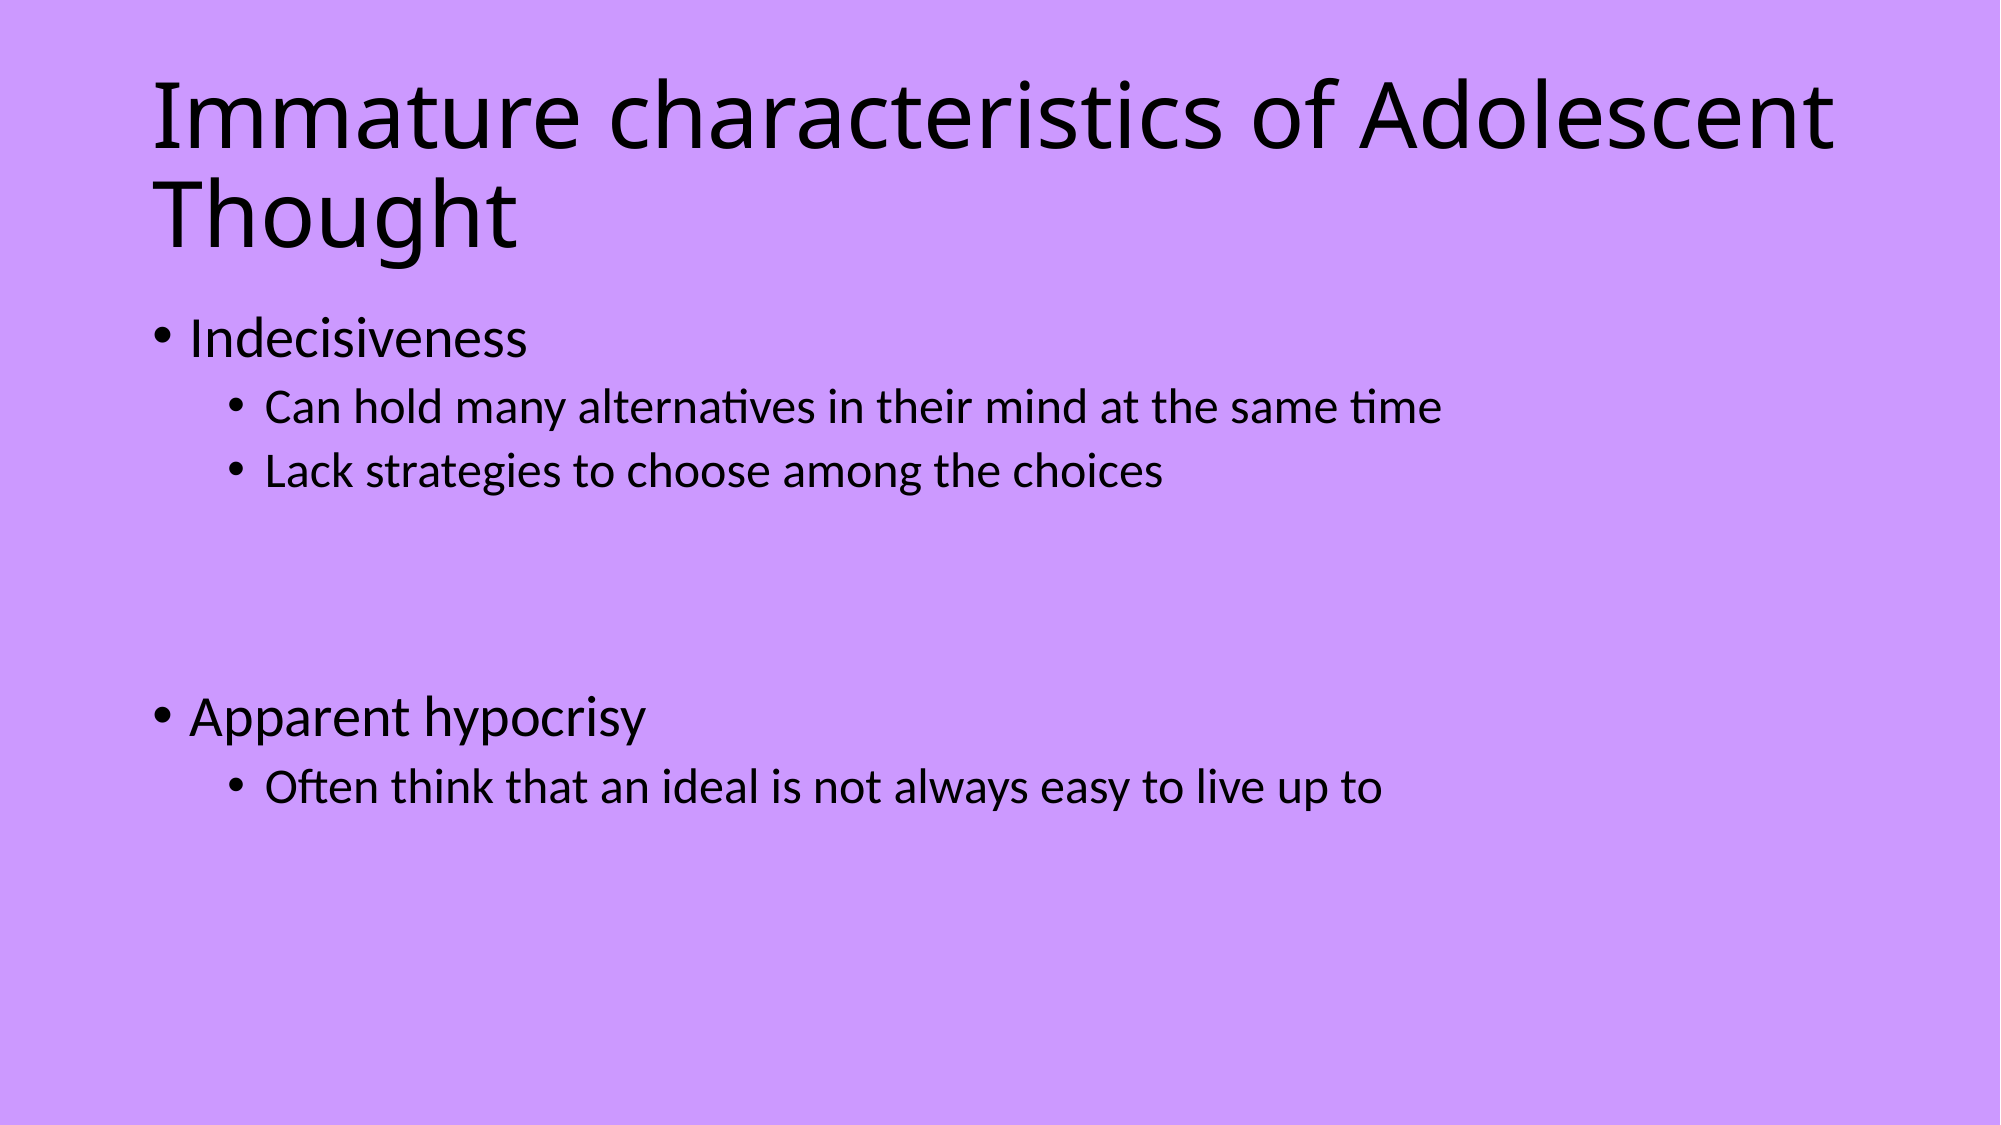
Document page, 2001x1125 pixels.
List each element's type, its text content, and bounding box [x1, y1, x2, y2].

list Indecisiveness Can hold many alternatives in their mind at the same time Lack strategies to choose among the choices Apparent hypocrisy Often think that an ideal is not always easy to live up to [137, 299, 1863, 1014]
title Immature characteristics of Adolescent Thought [137, 59, 1863, 278]
